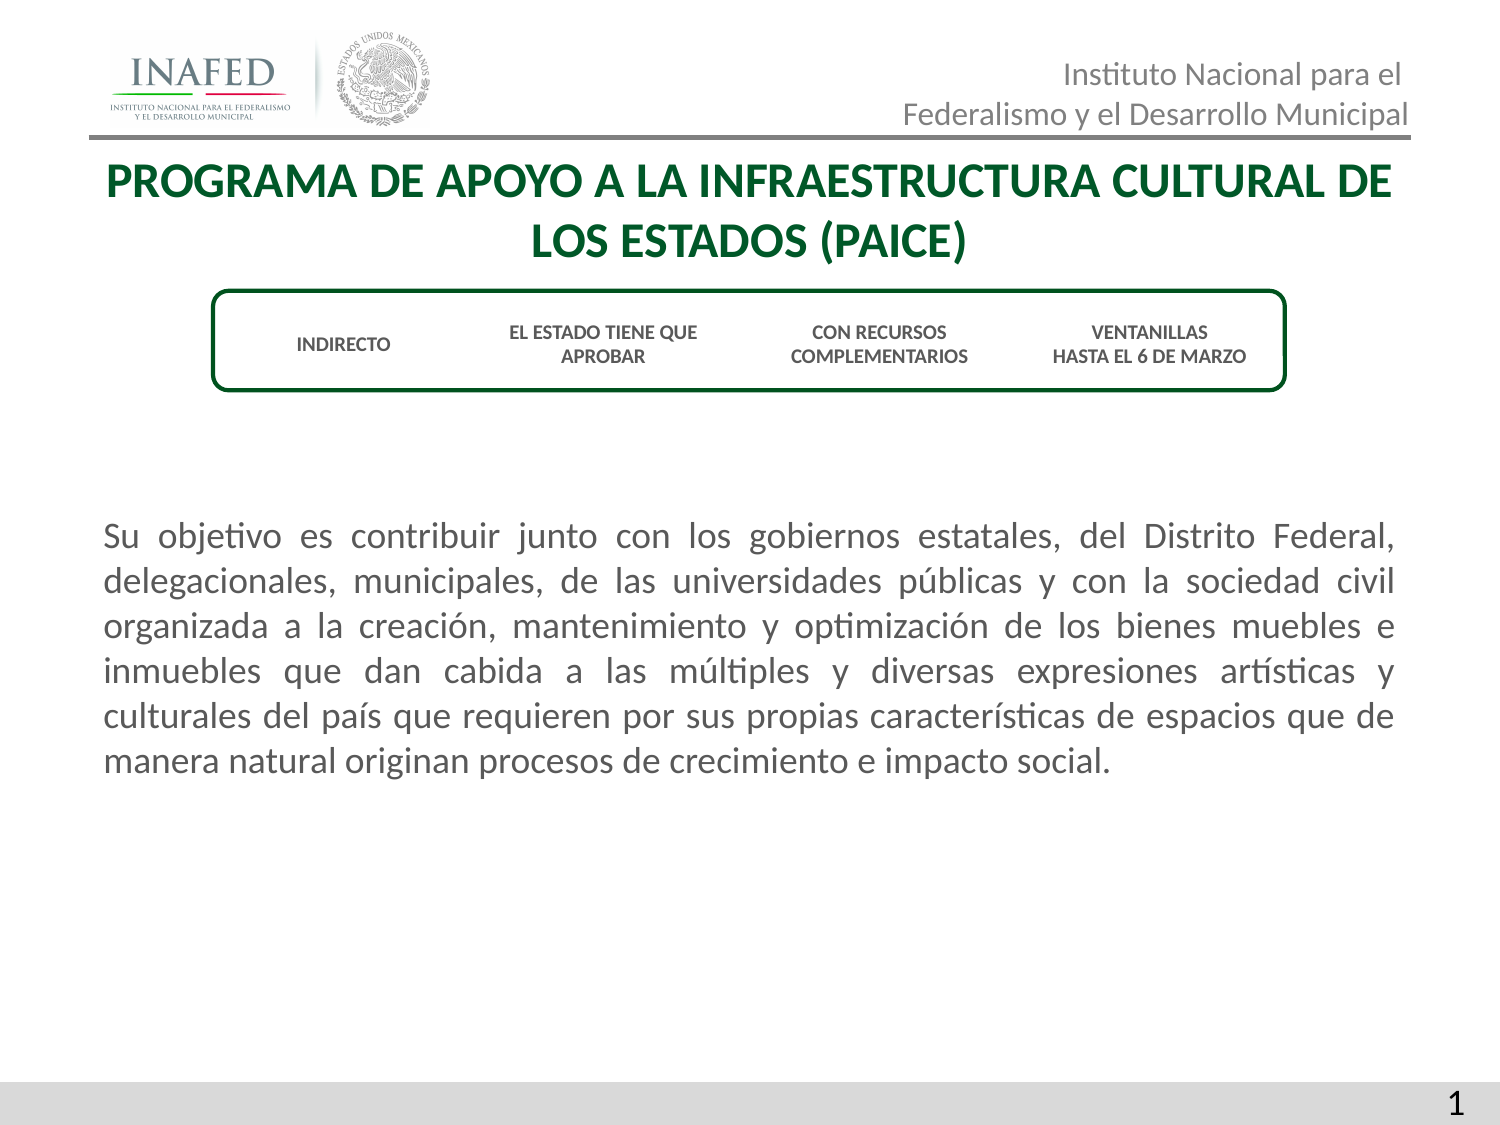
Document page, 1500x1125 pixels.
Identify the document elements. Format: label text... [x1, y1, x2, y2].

text_box 1 [1411, 1070, 1500, 1125]
text_box Su objetivo es contribuir junto con los gobiernos estatales, del Distrito Federal, delegacionales, municipales, de las universidades públicas y con la sociedad civil organizada a la creación, mantenimiento y optimización de los bienes muebles e inmuebles que dan cabida a las múltiples y diversas expresiones artísticas y culturales del país que requieren por sus propias características de espacios que de manera natural originan procesos de crecimiento e impacto social. [88, 503, 1412, 879]
picture [110, 30, 430, 128]
text_box [213, 290, 1285, 391]
text_box PROGRAMA DE APOYO A LA INFRAESTRUCTURA CULTURAL DE LOS ESTADOS (PAICE) [88, 139, 1412, 275]
